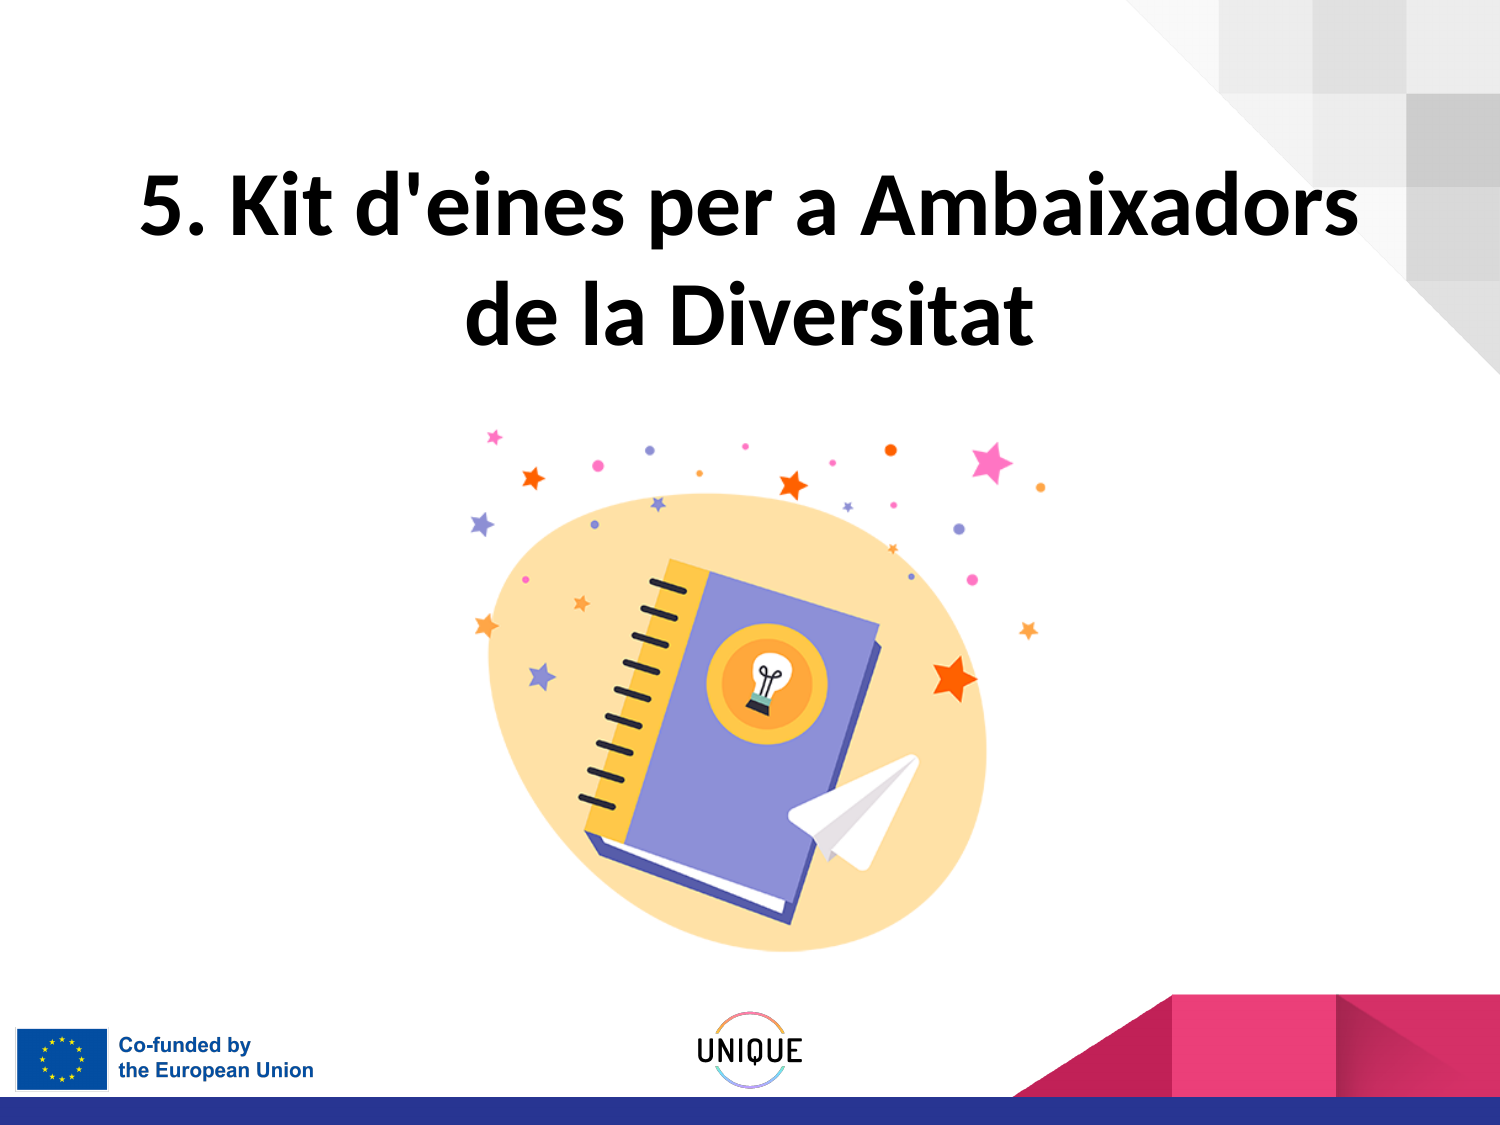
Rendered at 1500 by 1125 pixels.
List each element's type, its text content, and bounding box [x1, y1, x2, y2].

picture [1125, 0, 1500, 375]
picture [0, 993, 1500, 1125]
title 5. Kit d'eines per a Ambaixadors de la Diversitat [112, 132, 1388, 375]
picture [442, 415, 1058, 982]
